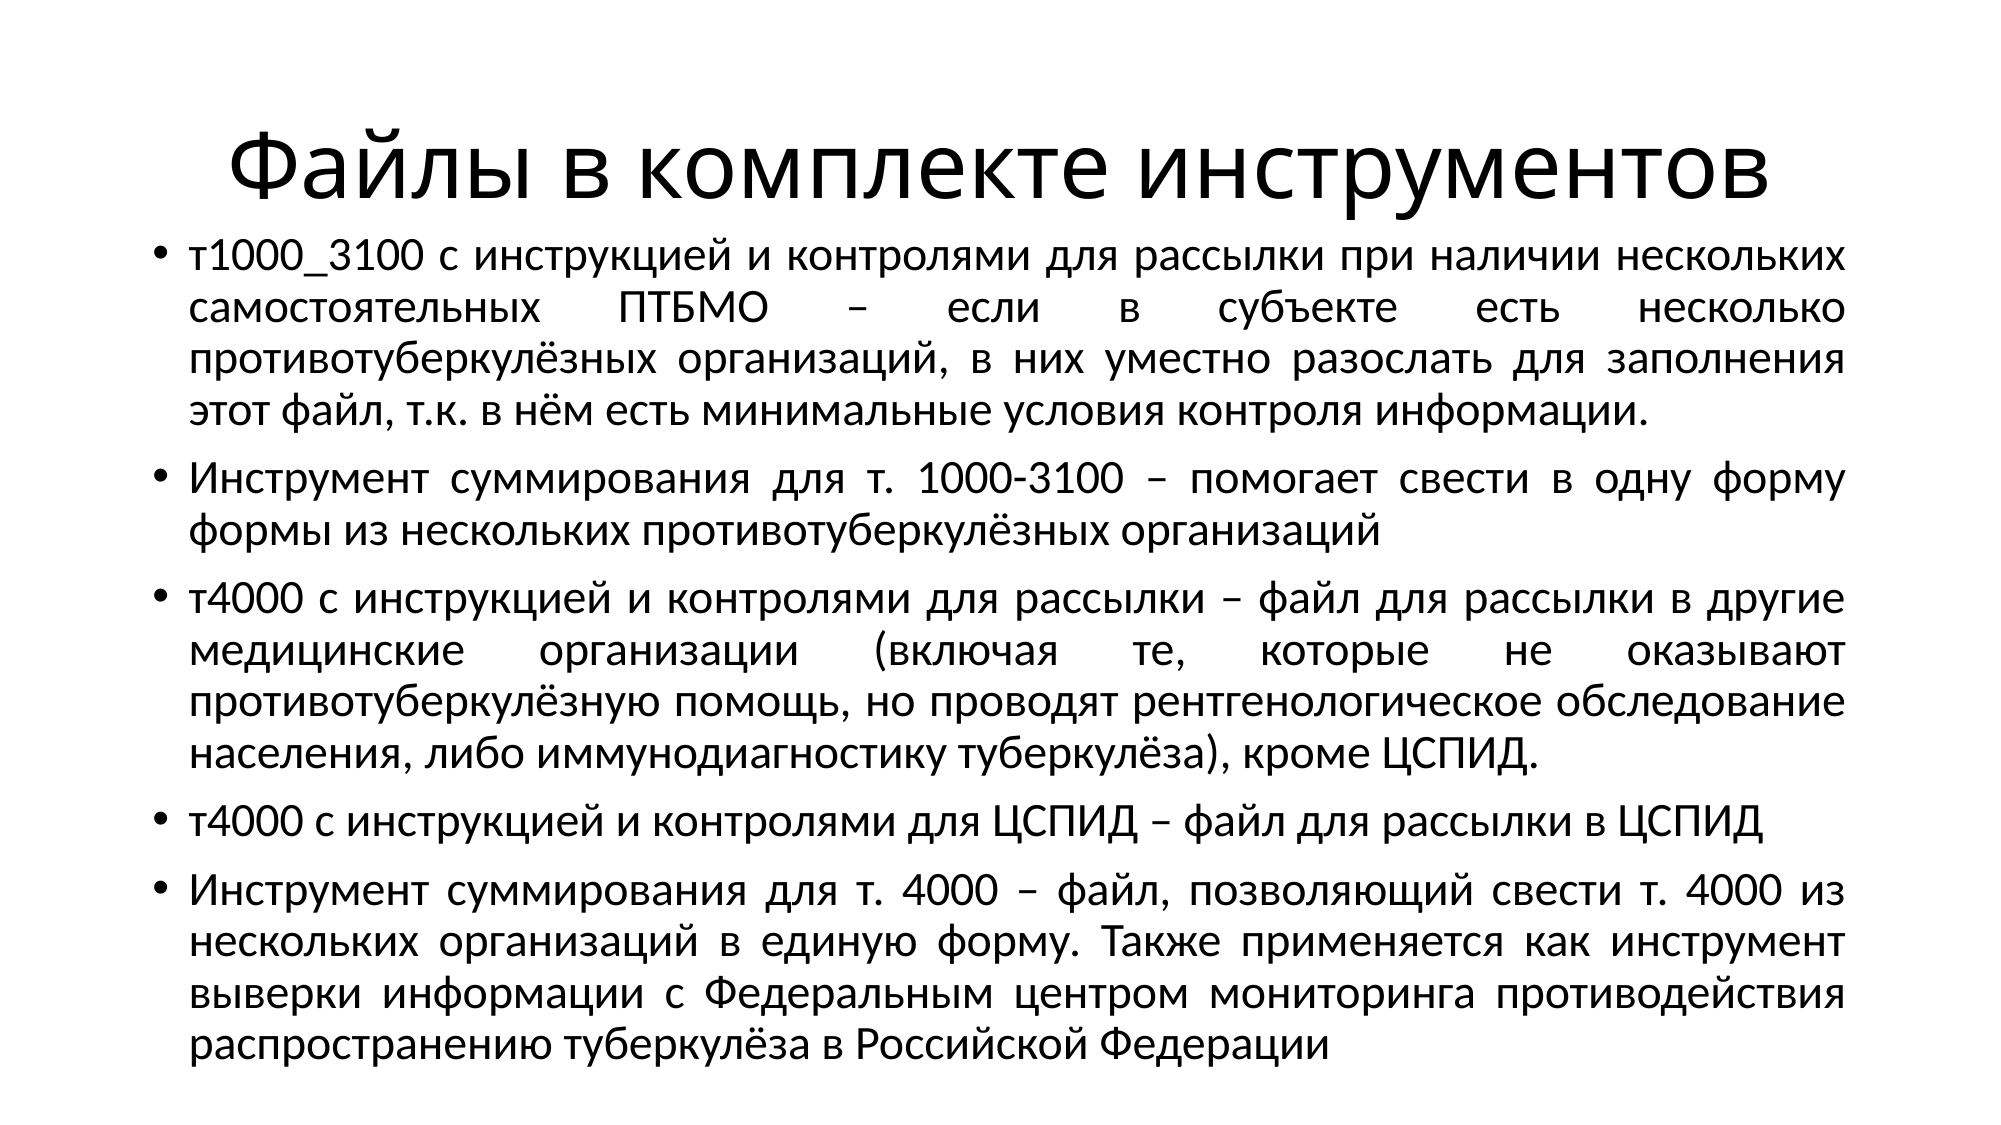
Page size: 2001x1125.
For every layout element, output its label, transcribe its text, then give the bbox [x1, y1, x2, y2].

title Файлы в комплекте инструментов [137, 59, 1863, 221]
list т1000_3100 с инструкцией и контролями для рассылки при наличии нескольких самостоятельных ПТБМО – если в субъекте есть несколько противотуберкулёзных организаций, в них уместно разослать для заполнения этот файл, т.к. в нём есть минимальные условия контроля информации. Инструмент суммирования для т. 1000-3100 – помогает свести в одну форму формы из нескольких противотуберкулёзных организаций т4000 с инструкцией и контролями для рассылки – файл для рассылки в другие медицинские организации (включая те, которые не оказывают противотуберкулёзную помощь, но проводят рентгенологическое обследование населения, либо иммунодиагностику туберкулёза), кроме ЦСПИД. т4000 с инструкцией и контролями для ЦСПИД – файл для рассылки в ЦСПИД Инструмент суммирования для т. 4000 – файл, позволяющий свести т. 4000 из нескольких организаций в единую форму. Также применяется как инструмент выверки информации с Федеральным центром мониторинга противодействия распространению туберкулёза в Российской Федерации [137, 221, 1863, 1104]
